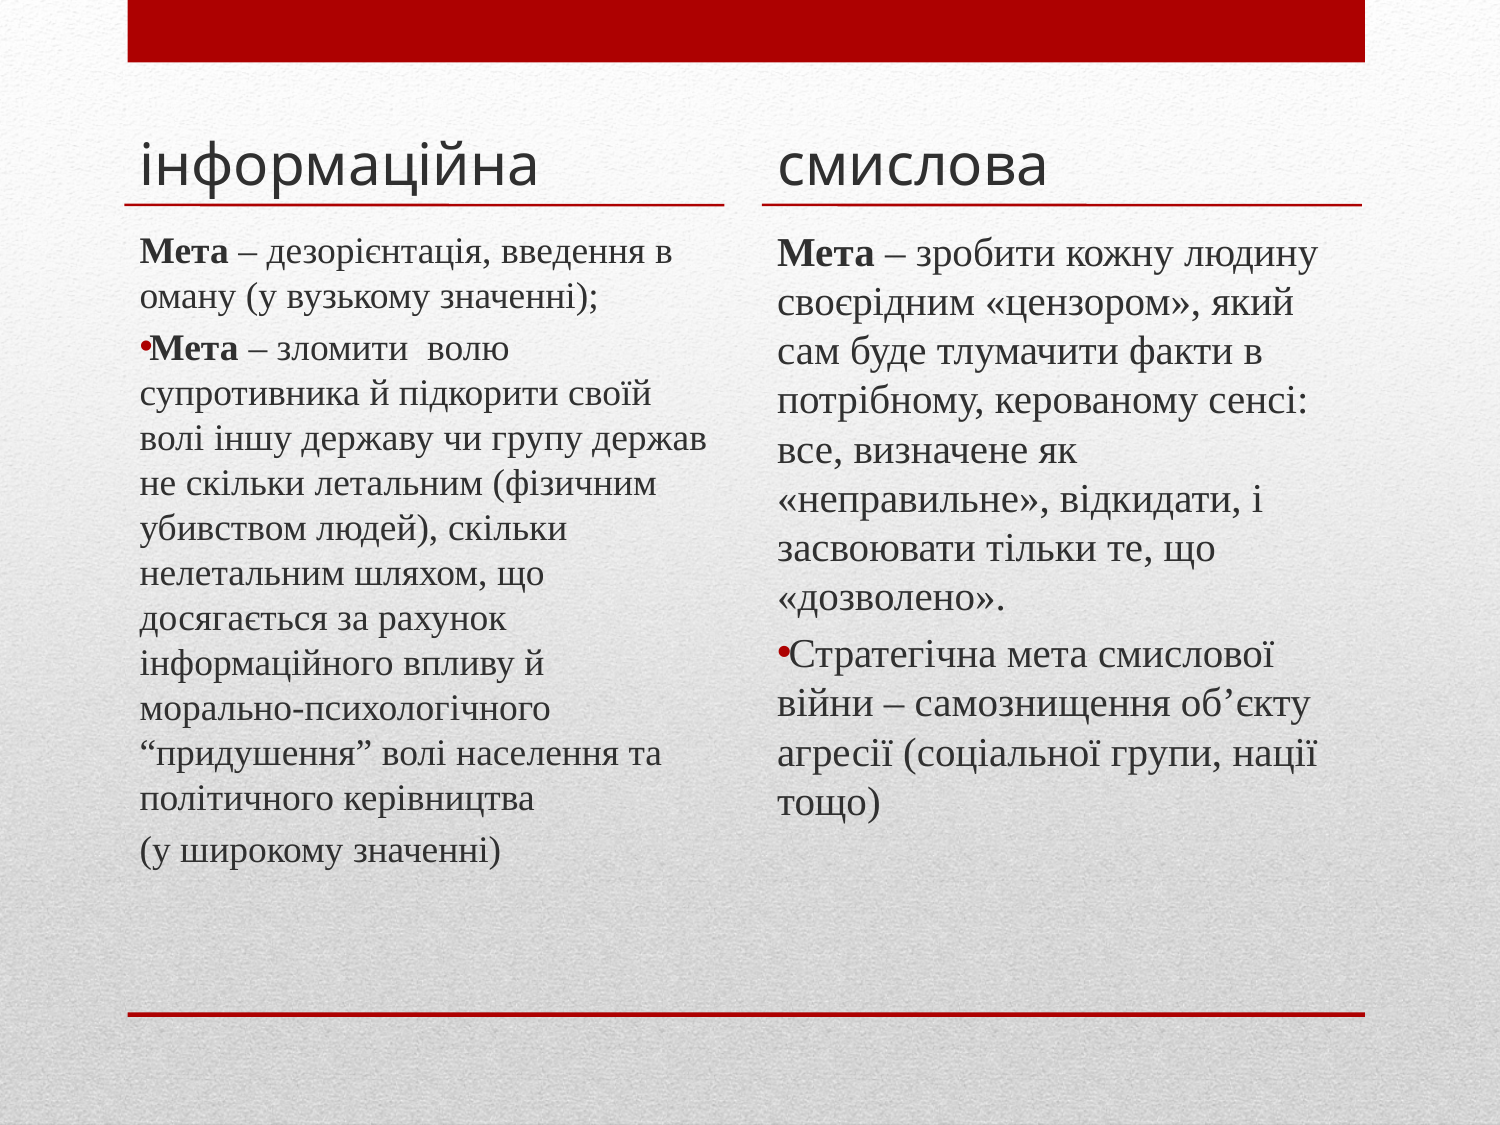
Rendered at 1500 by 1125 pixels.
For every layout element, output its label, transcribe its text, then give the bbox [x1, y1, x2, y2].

list інформаційна [124, 99, 725, 205]
list смислова [761, 99, 1362, 205]
list Мета – дезорієнтація, введення в оману (у вузькому значенні); Мета – зломити волю супротивника й підкорити своїй волі іншу державу чи групу держав не скільки летальним (фізичним убивством людей), скільки нелетальним шляхом, що досягається за рахунок інформаційного впливу й морально-психологічного “придушення” волі населення та політичного керівництва (у широкому значенні) [124, 218, 725, 882]
list Мета – зробити кожну людину своєрідним «цензором», який сам буде тлумачити факти в потрібному, керованому сенсі: все, визначене як «неправильне», відкидати, і засвоювати тільки те, що «дозволено». Стратегічна мета смислової війни – самознищення об’єкту агресії (соціальної групи, нації тощо) [761, 218, 1362, 835]
